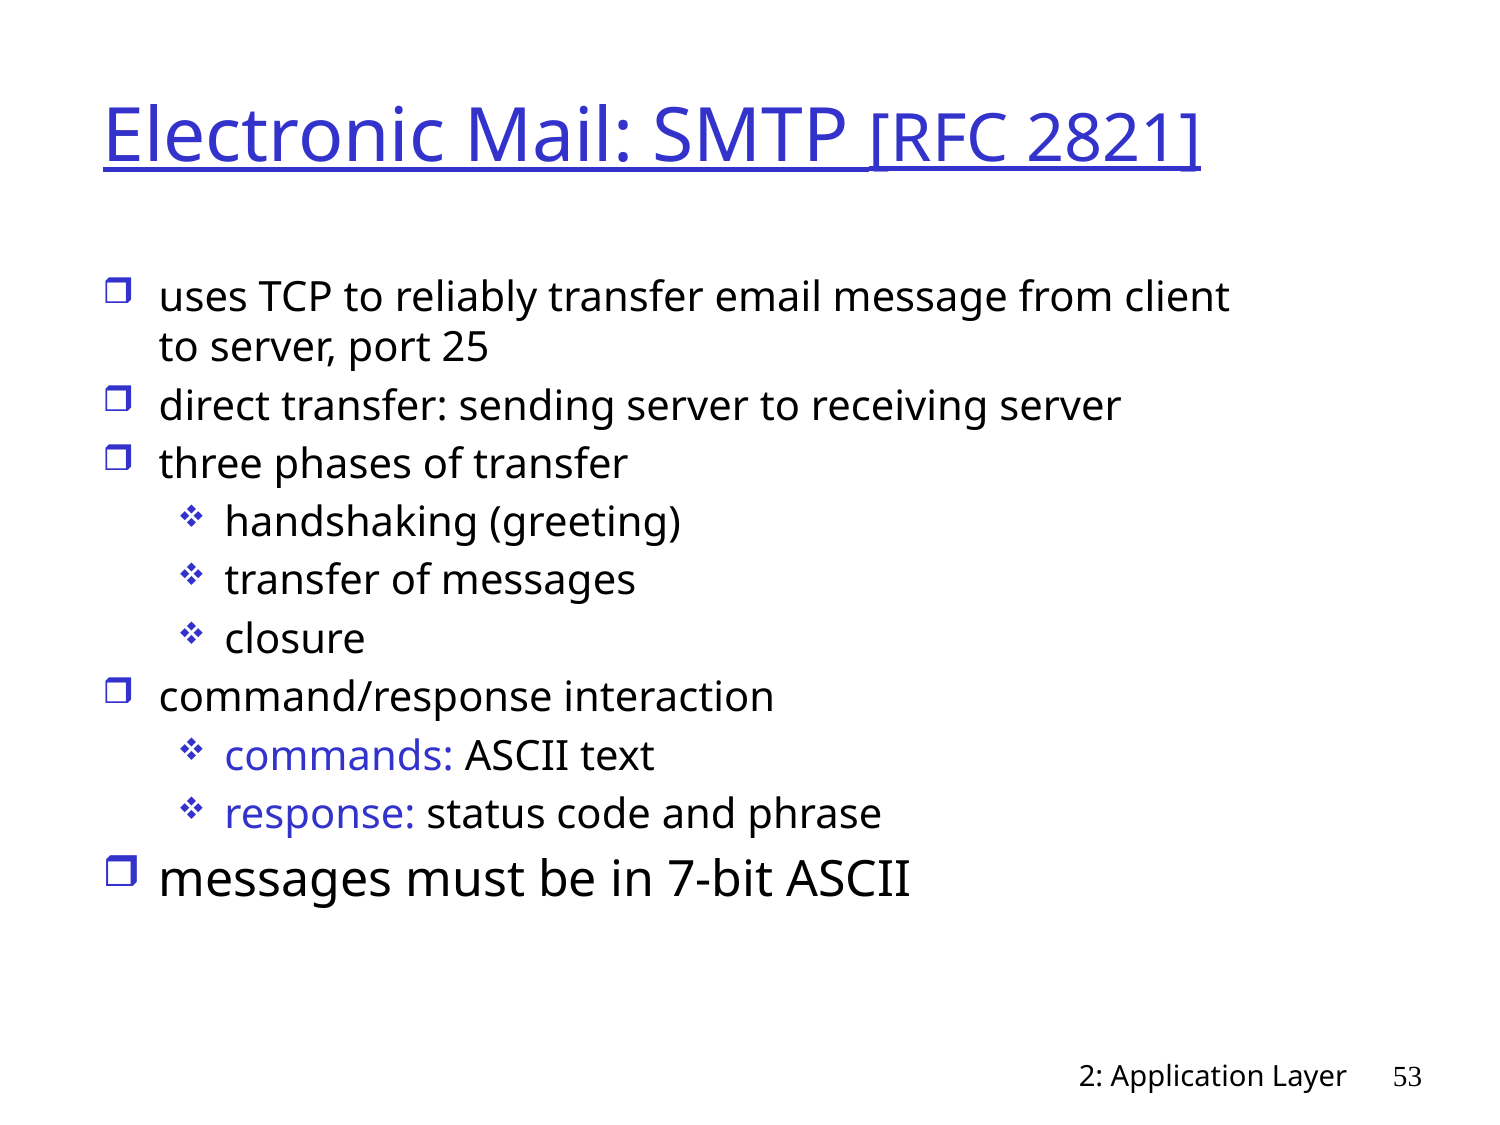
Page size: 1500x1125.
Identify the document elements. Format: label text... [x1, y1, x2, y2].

list uses TCP to reliably transfer email message from client to server, port 25 direct transfer: sending server to receiving server three phases of transfer handshaking (greeting) transfer of messages closure command/response interaction commands: ASCII text response: status code and phrase messages must be in 7-bit ASCII [87, 262, 1290, 1026]
title Electronic Mail: SMTP [RFC 2821] [87, 37, 1363, 226]
slide_number 53 [1362, 1049, 1438, 1125]
footer 2: Application Layer [887, 1049, 1362, 1125]
